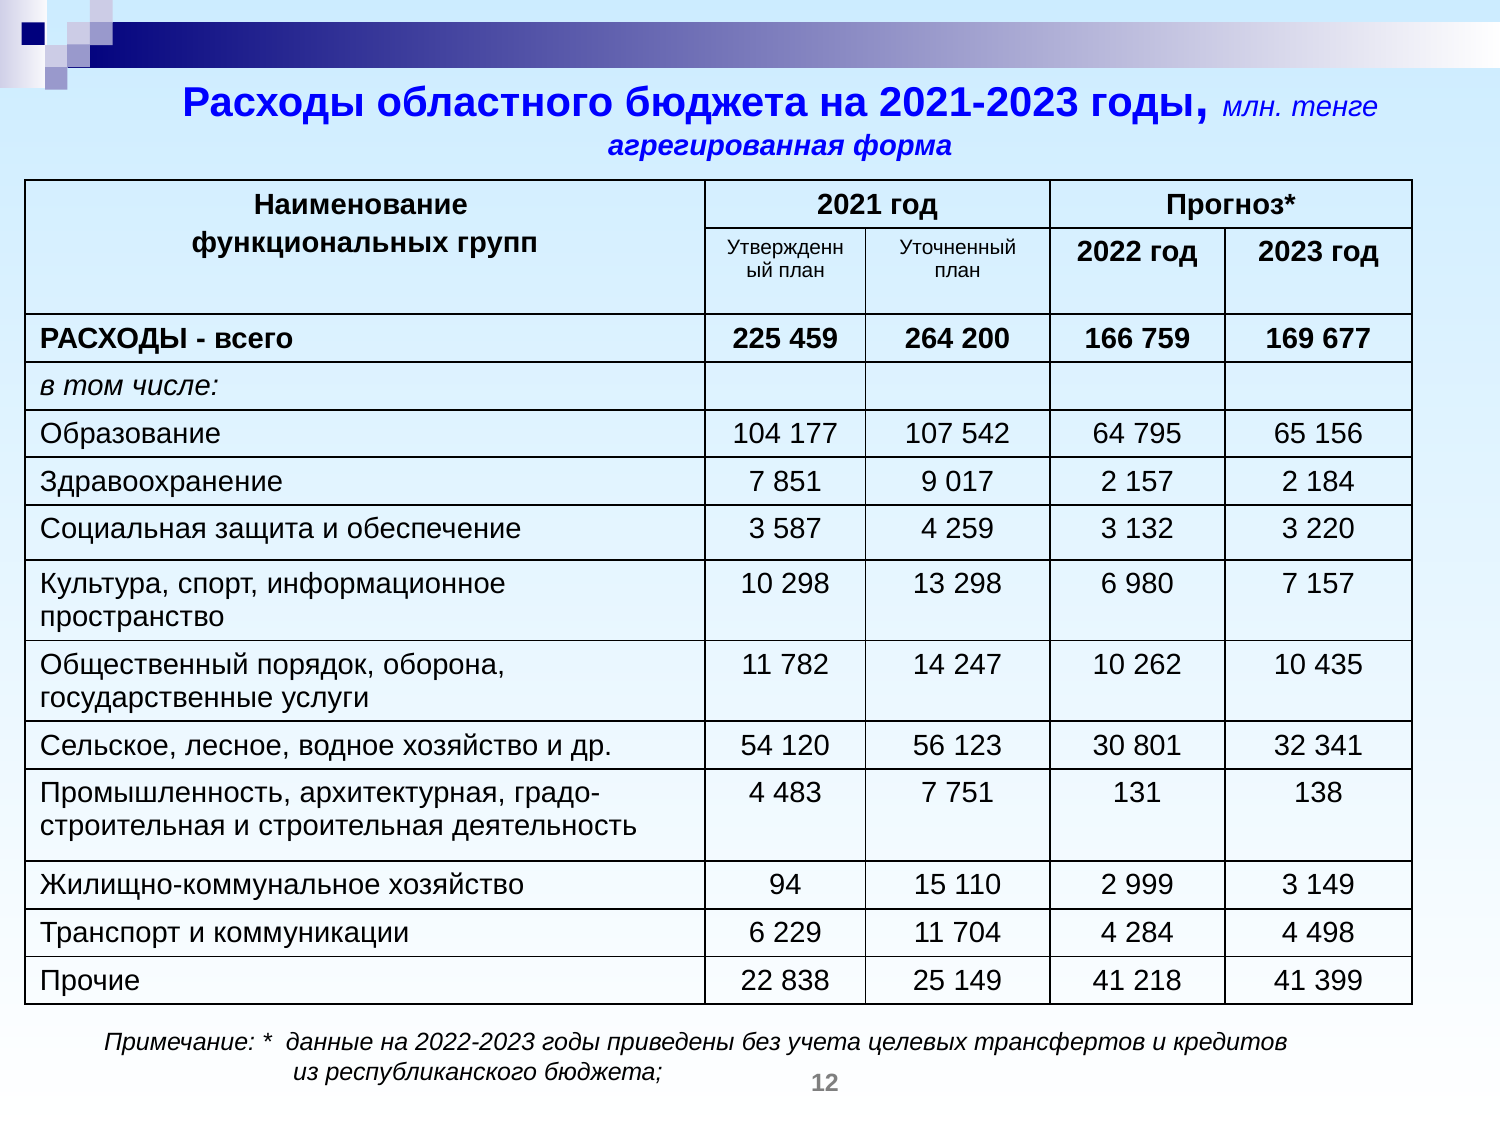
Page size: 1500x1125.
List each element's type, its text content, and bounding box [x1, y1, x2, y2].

table_cell 2 184 [1226, 458, 1411, 504]
table_cell 25 149 [866, 957, 1049, 1003]
table_cell 41 218 [1051, 957, 1224, 1003]
table_cell Образование [26, 411, 704, 456]
table_cell 54 120 [706, 722, 865, 768]
table_cell 169 677 [1226, 315, 1411, 361]
table_cell РАСХОДЫ - всего [26, 315, 704, 361]
table_cell 11 782 [706, 641, 865, 720]
table_cell 2 157 [1051, 458, 1224, 504]
table_cell Социальная защита и обеспечение [26, 506, 704, 559]
table_cell 6 229 [706, 910, 865, 956]
table_cell [866, 363, 1049, 409]
table_header Наименование функциональных групп [26, 181, 704, 313]
table_cell [706, 363, 865, 409]
table_cell в том числе: [26, 363, 704, 409]
table_cell [1226, 363, 1411, 409]
table_cell 3 587 [706, 506, 865, 559]
table_cell 4 284 [1051, 910, 1224, 956]
table_cell Сельское, лесное, водное хозяйство и др. [26, 722, 704, 768]
table_cell 6 980 [1051, 561, 1224, 640]
table_cell 131 [1051, 770, 1224, 860]
table_cell 3 220 [1226, 506, 1411, 559]
table_cell Здравоохранение [26, 458, 704, 504]
table_cell 22 838 [706, 957, 865, 1003]
table_cell 138 [1226, 770, 1411, 860]
table_cell 4 483 [706, 770, 865, 860]
table_cell 7 751 [866, 770, 1049, 860]
table_cell Уточненный план [866, 229, 1049, 313]
table_header 2021 год [706, 181, 1049, 227]
table_header Прогноз* [1051, 181, 1411, 227]
table_cell 3 149 [1226, 862, 1411, 908]
table_cell Культура, спорт, информационное пространство [26, 561, 704, 640]
text_box Примечание: * данные на 2022-2023 годы приведены без учета целевых трансфертов и кредитов из республиканского бюджета; [104, 1025, 1468, 1116]
table_cell 4 259 [866, 506, 1049, 559]
table_cell 166 759 [1051, 315, 1224, 361]
table_cell 2 999 [1051, 862, 1224, 908]
table_cell Прочие [26, 957, 704, 1003]
table_cell 41 399 [1226, 957, 1411, 1003]
table_cell Транспорт и коммуникации [26, 910, 704, 956]
table_cell 14 247 [866, 641, 1049, 720]
table_cell 4 498 [1226, 910, 1411, 956]
table_cell 3 132 [1051, 506, 1224, 559]
table_cell 7 851 [706, 458, 865, 504]
table_cell Промышленность, архитектурная, градо- строительная и строительная деятельность [26, 770, 704, 860]
table_cell 11 704 [866, 910, 1049, 956]
table_cell 65 156 [1226, 411, 1411, 456]
table_cell 9 017 [866, 458, 1049, 504]
table_cell 32 341 [1226, 722, 1411, 768]
table_cell 13 298 [866, 561, 1049, 640]
table_cell 30 801 [1051, 722, 1224, 768]
table_cell Утвержденный план [706, 229, 865, 313]
table_cell 64 795 [1051, 411, 1224, 456]
table_cell [1051, 363, 1224, 409]
table_cell Общественный порядок, оборона, государственные услуги [26, 641, 704, 720]
table_cell 2022 год [1051, 229, 1224, 313]
table_cell 264 200 [866, 315, 1049, 361]
table_cell 94 [706, 862, 865, 908]
table_cell 56 123 [866, 722, 1049, 768]
table_cell 10 298 [706, 561, 865, 640]
table_cell 2023 год [1226, 229, 1411, 313]
table_cell Жилищно-коммунальное хозяйство [26, 862, 704, 908]
table_cell 225 459 [706, 315, 865, 361]
table_cell 15 110 [866, 862, 1049, 908]
table_cell 10 435 [1226, 641, 1411, 720]
table_cell 7 157 [1226, 561, 1411, 640]
table_cell 104 177 [706, 411, 865, 456]
title Расходы областного бюджета на 2021-2023 годы, млн. тенге агрегированная форма [104, 99, 1457, 188]
table_cell 10 262 [1051, 641, 1224, 720]
table_cell 107 542 [866, 411, 1049, 456]
